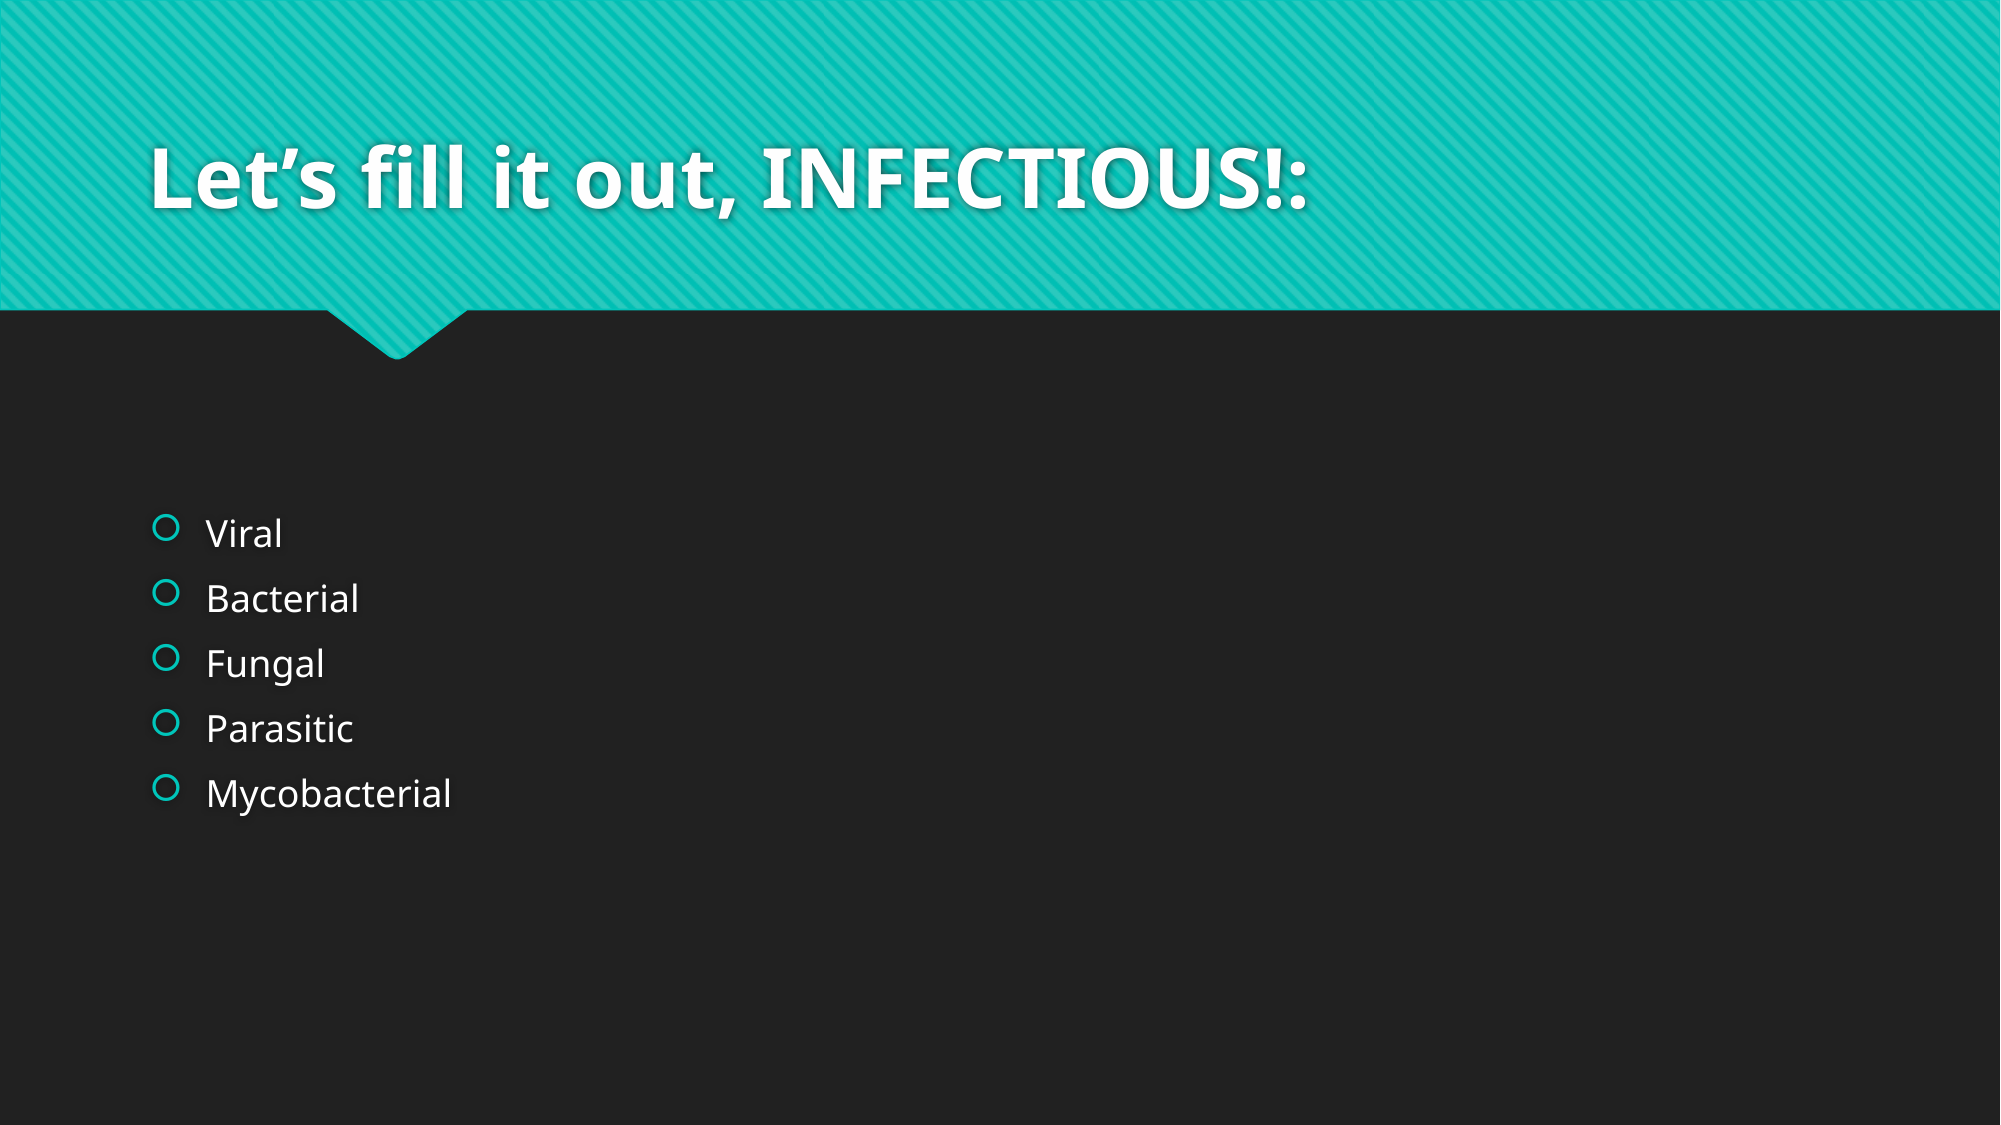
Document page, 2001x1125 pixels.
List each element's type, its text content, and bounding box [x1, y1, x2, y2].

list Viral Bacterial Fungal Parasitic Mycobacterial [134, 364, 1866, 962]
title Let’s fill it out, INFECTIOUS!: [132, 73, 1868, 233]
